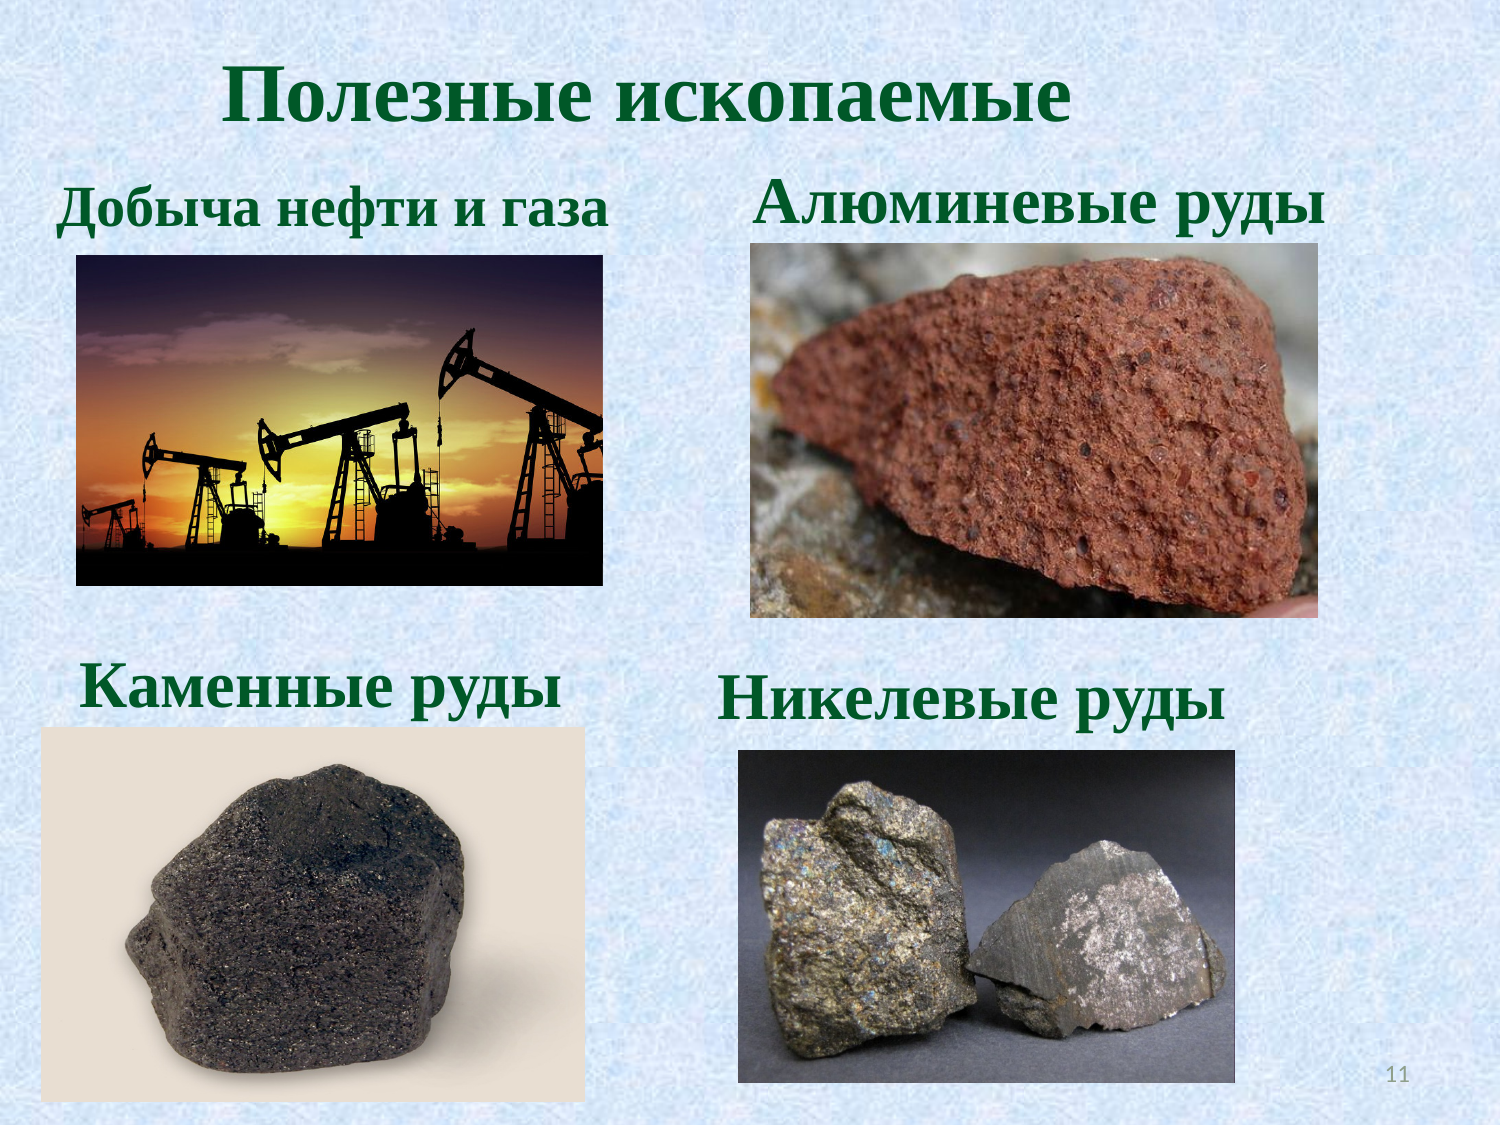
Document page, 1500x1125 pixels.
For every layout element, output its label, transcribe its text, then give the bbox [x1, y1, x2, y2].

text_box Алюминевые руды [738, 148, 1388, 244]
picture [0, 0, 1500, 1125]
text_box Полезные ископаемые [206, 30, 1247, 146]
text_box Добыча нефти и газа [41, 160, 668, 246]
text_box Каменные руды [64, 633, 585, 727]
slide_number 11 [1074, 1042, 1425, 1103]
text_box Никелевые руды [702, 645, 1388, 740]
